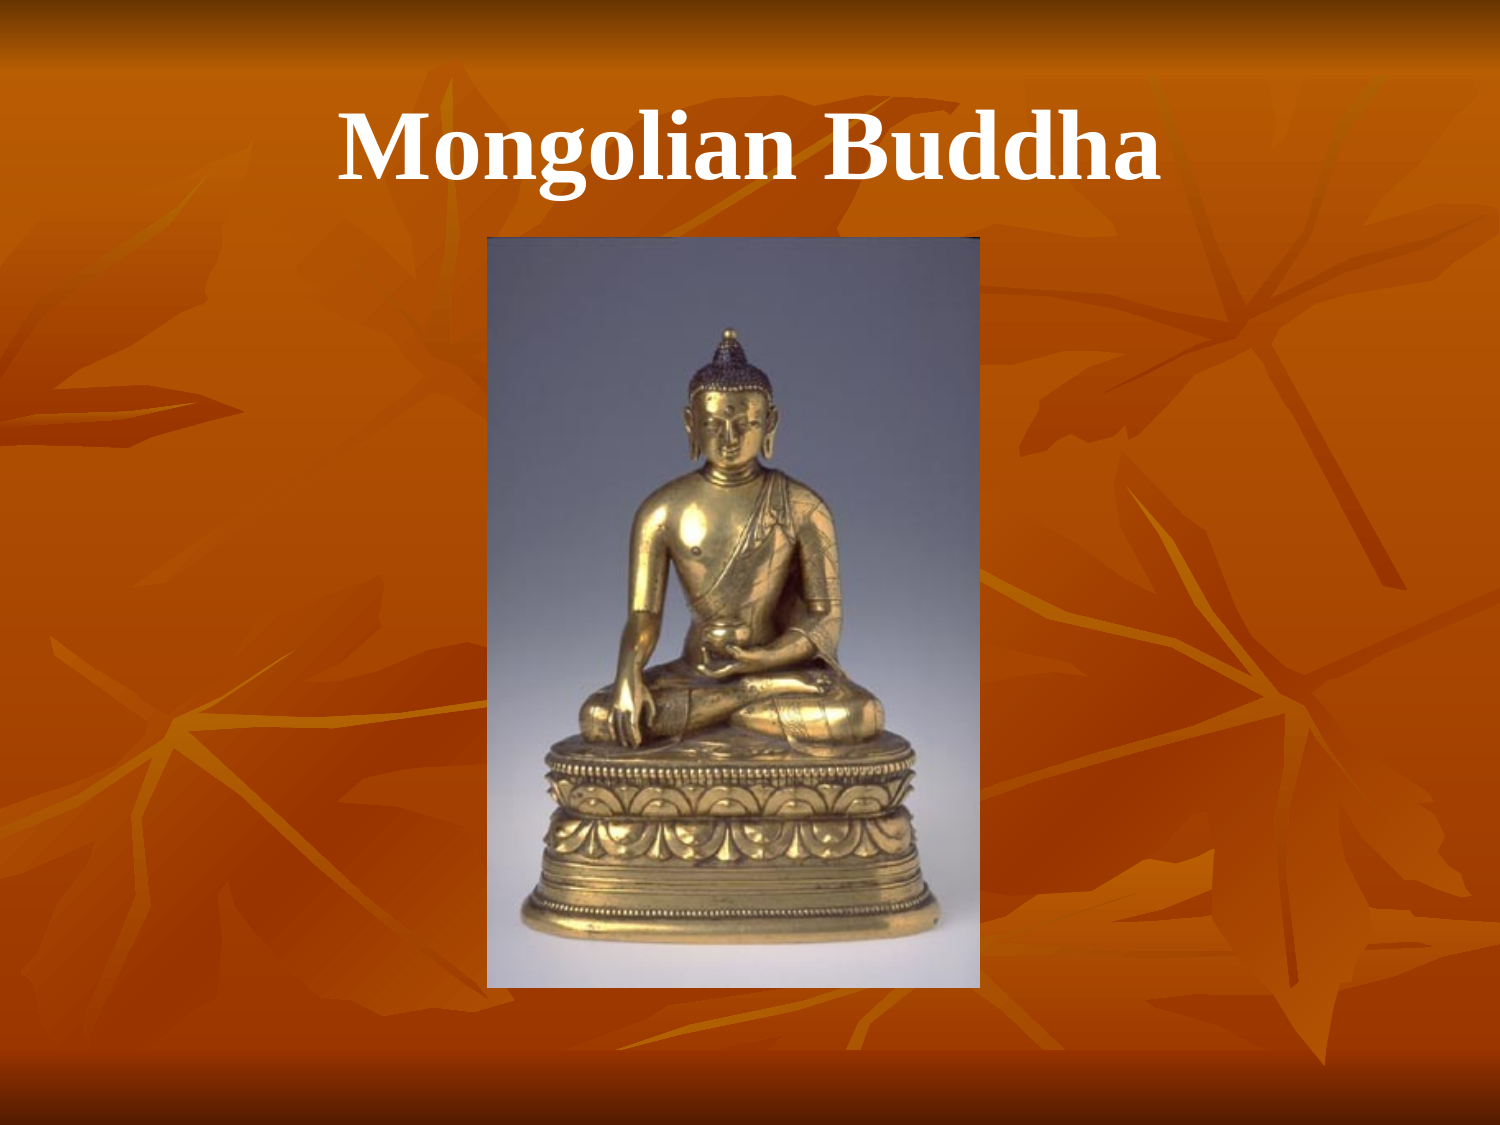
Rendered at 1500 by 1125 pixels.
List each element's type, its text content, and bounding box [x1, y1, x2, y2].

title Mongolian Buddha [74, 45, 1426, 234]
picture [487, 237, 980, 988]
